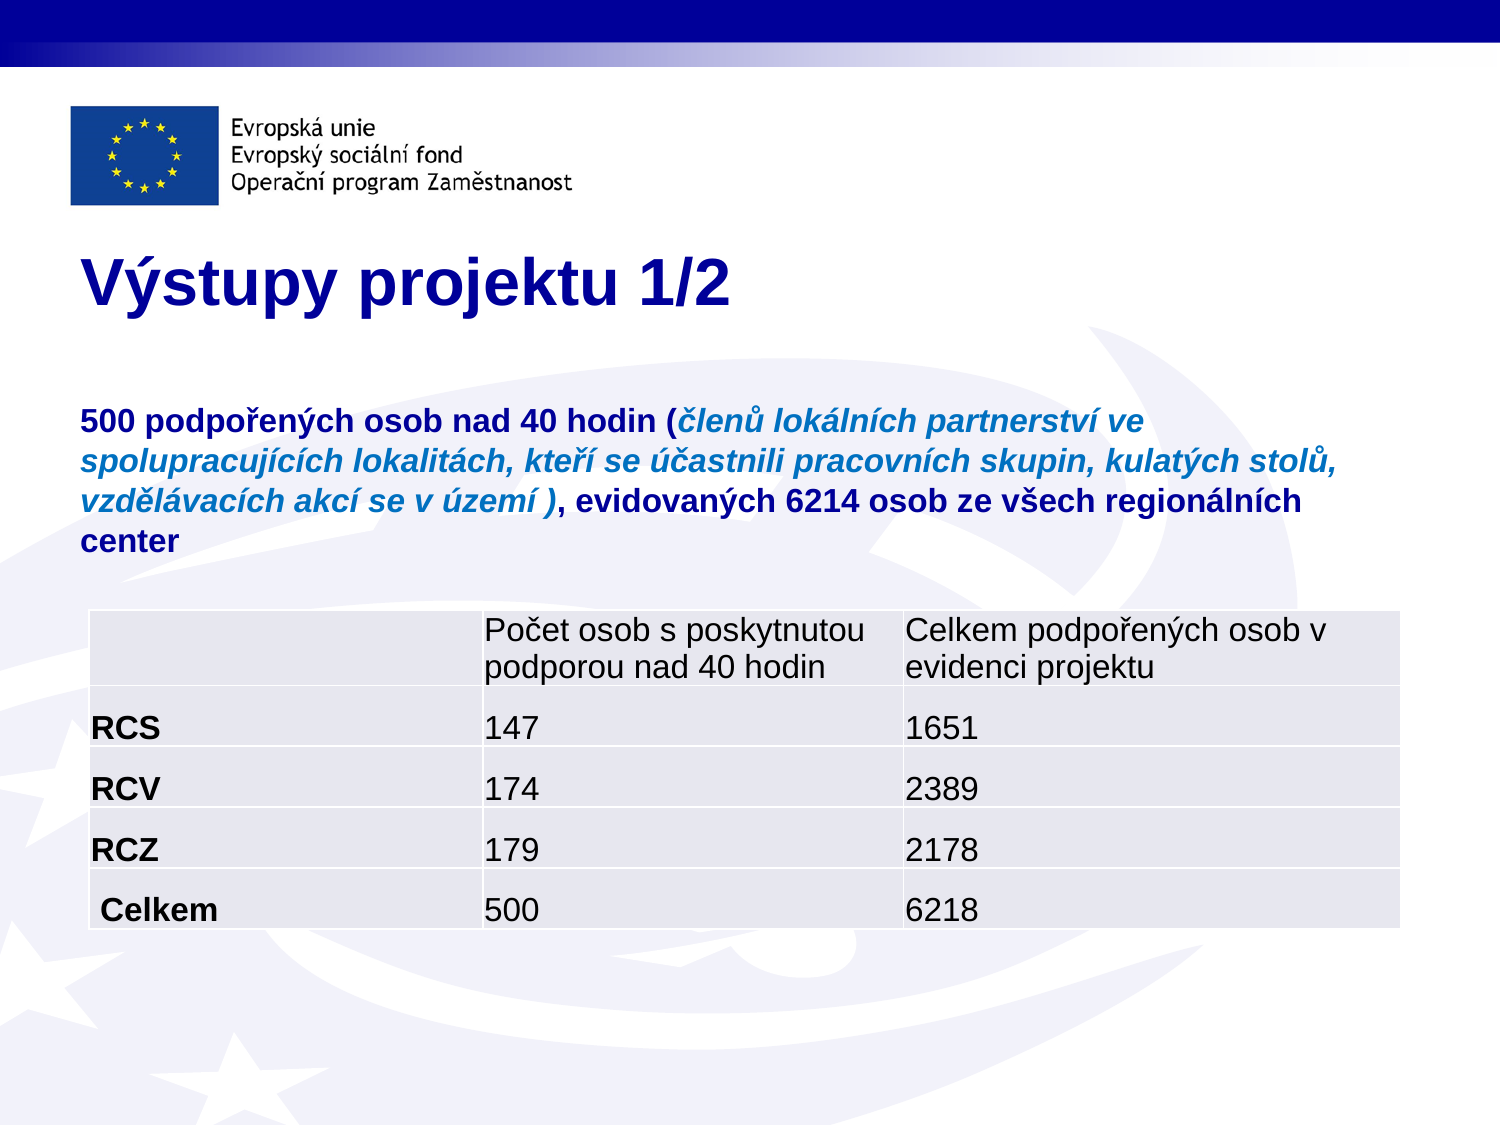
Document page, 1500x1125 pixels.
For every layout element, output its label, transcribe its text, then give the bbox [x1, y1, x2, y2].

table_cell 174 [484, 747, 903, 806]
table_cell RCV [90, 747, 482, 806]
table_cell 2389 [904, 747, 1400, 806]
table_header Počet osob s poskytnutou podporou nad 40 hodin [484, 611, 903, 685]
table_header [90, 611, 482, 685]
table_cell 1651 [904, 686, 1400, 745]
table_cell 500 [484, 869, 903, 928]
title Výstupy projektu 1/2 500 podpořených osob nad 40 hodin (členů lokálních partnerství ve spolupracujících lokalitách, kteří se účastnili pracovních skupin, kulatých stolů, vzdělávacích akcí se v území ), evidovaných 6214 osob ze všech regionálních center [64, 231, 1425, 315]
table_cell Celkem [90, 869, 482, 928]
table_cell 179 [484, 808, 903, 867]
picture [41, 79, 597, 237]
table_cell 2178 [904, 808, 1400, 867]
table_cell 147 [484, 686, 903, 745]
table_cell RCS [90, 686, 482, 745]
table_cell 6218 [904, 869, 1400, 928]
table_cell RCZ [90, 808, 482, 867]
table_header Celkem podpořených osob v evidenci projektu [904, 611, 1400, 685]
